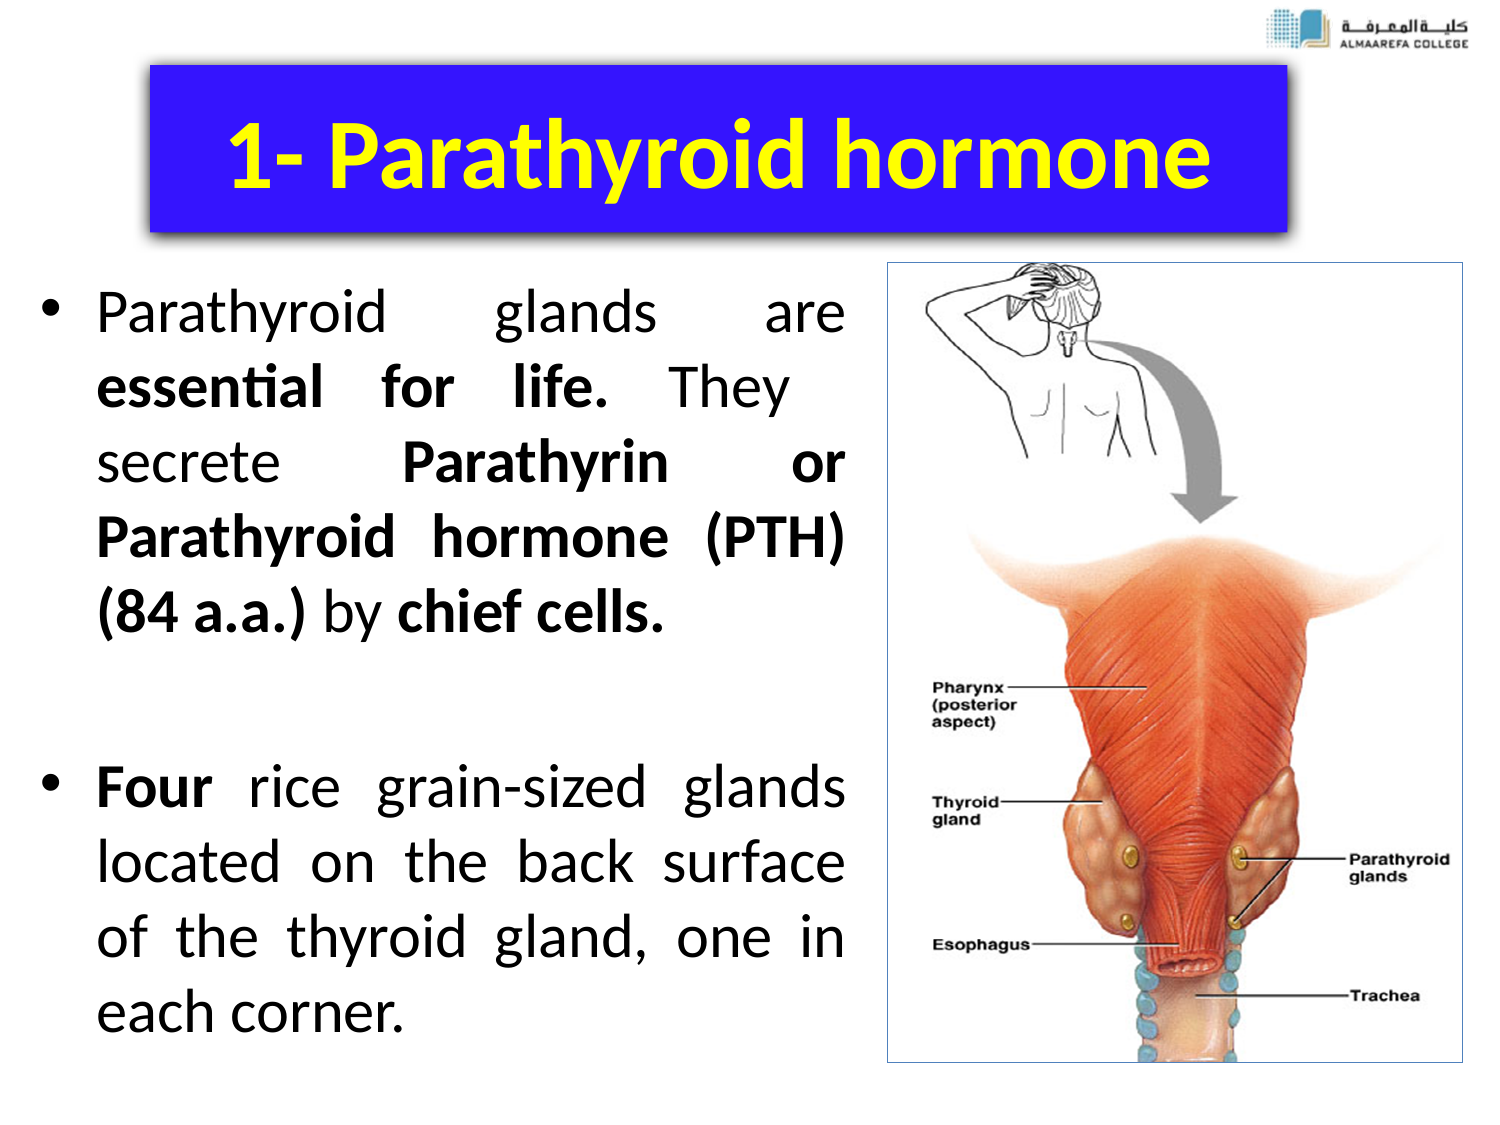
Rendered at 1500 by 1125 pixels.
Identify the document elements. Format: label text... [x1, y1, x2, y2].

list Parathyroid glands are essential for life. They secrete Parathyrin or Parathyroid hormone (PTH) (84 a.a.) by chief cells. Four rice grain-sized glands located on the back surface of the thyroid gland, one in each corner. [24, 262, 863, 1075]
title 1- Parathyroid hormone [150, 65, 1288, 233]
picture [887, 262, 1463, 1063]
picture [1262, 0, 1473, 65]
